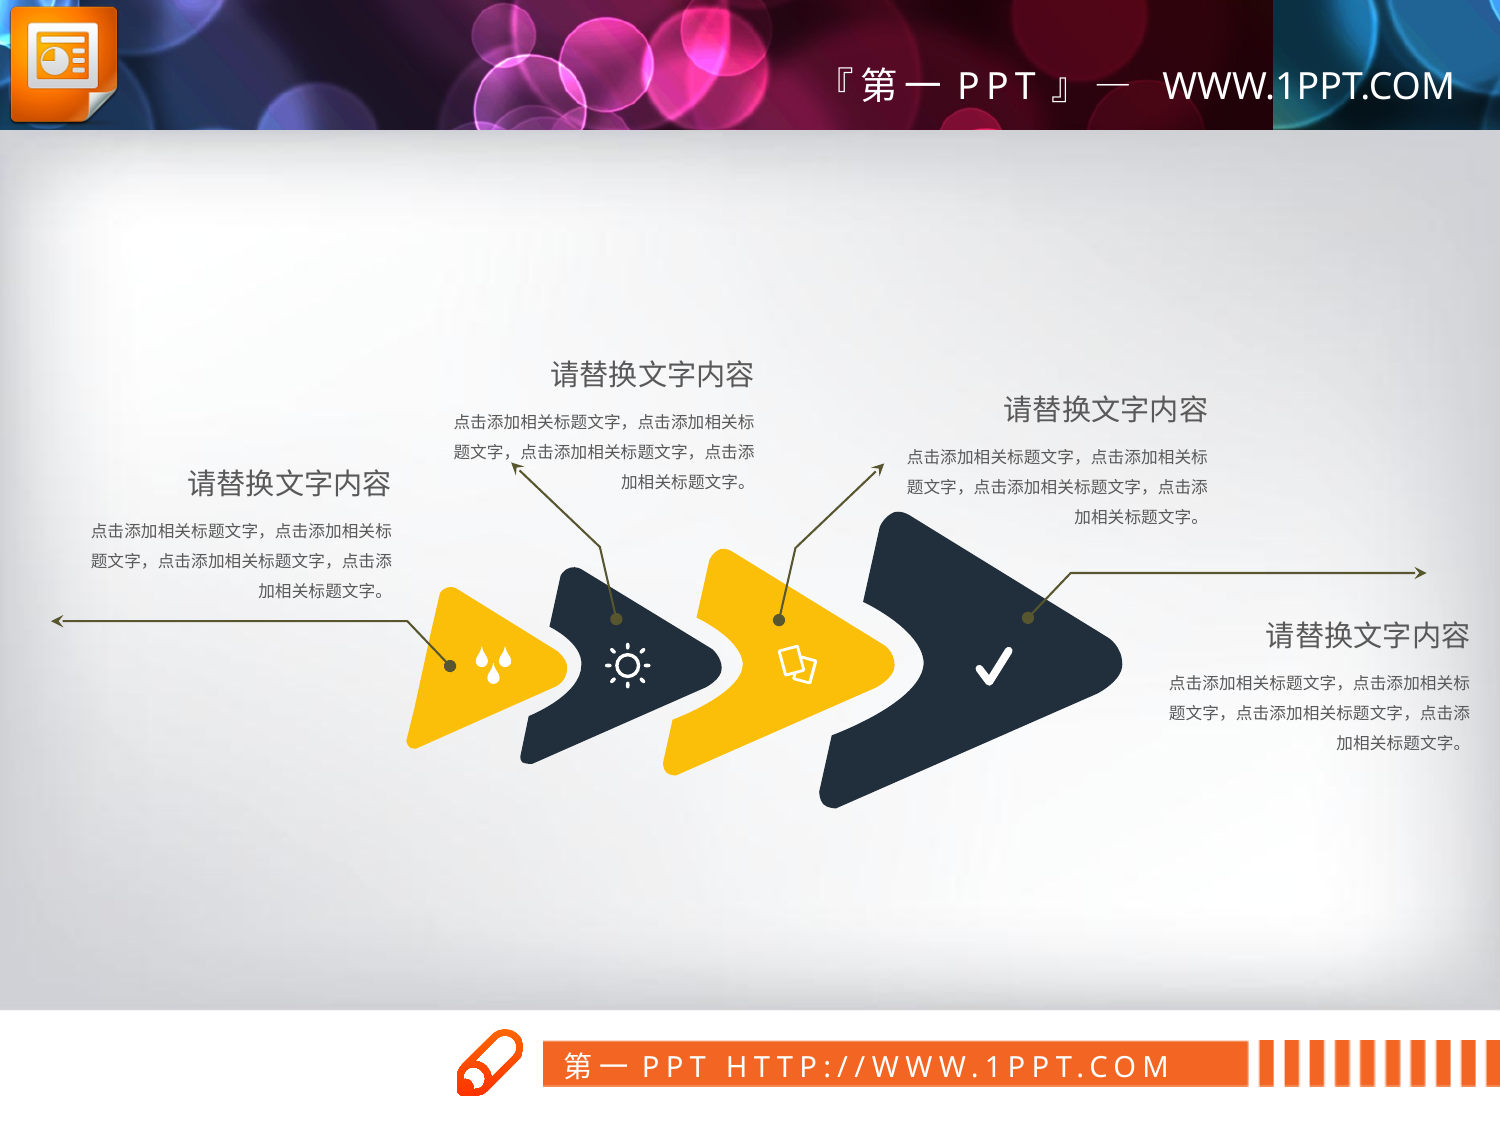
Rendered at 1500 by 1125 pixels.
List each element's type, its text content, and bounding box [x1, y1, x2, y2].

text_box 点击添加相关标题文字，点击添加相关标题文字，点击添加相关标题文字，点击添加相关标题文字。 [1159, 662, 1471, 742]
text_box 请替换文字内容 [32, 458, 393, 507]
text_box [837, 463, 885, 508]
text_box 点击添加相关标题文字，点击添加相关标题文字，点击添加相关标题文字，点击添加相关标题文字。 [897, 436, 1209, 516]
text_box [51, 615, 401, 661]
picture [0, 0, 1500, 1012]
text_box 请替换文字内容 [1127, 610, 1471, 660]
text_box 请替换文字内容 [848, 384, 1209, 434]
text_box [523, 481, 560, 508]
text_box [1127, 566, 1427, 607]
text_box 点击添加相关标题文字，点击添加相关标题文字，点击添加相关标题文字，点击添加相关标题文字。 [444, 401, 756, 481]
picture [543, 1040, 1500, 1087]
text_box 点击添加相关标题文字，点击添加相关标题文字，点击添加相关标题文字，点击添加相关标题文字。 [81, 510, 393, 589]
text_box 请替换文字内容 [394, 349, 756, 399]
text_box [406, 509, 1123, 809]
